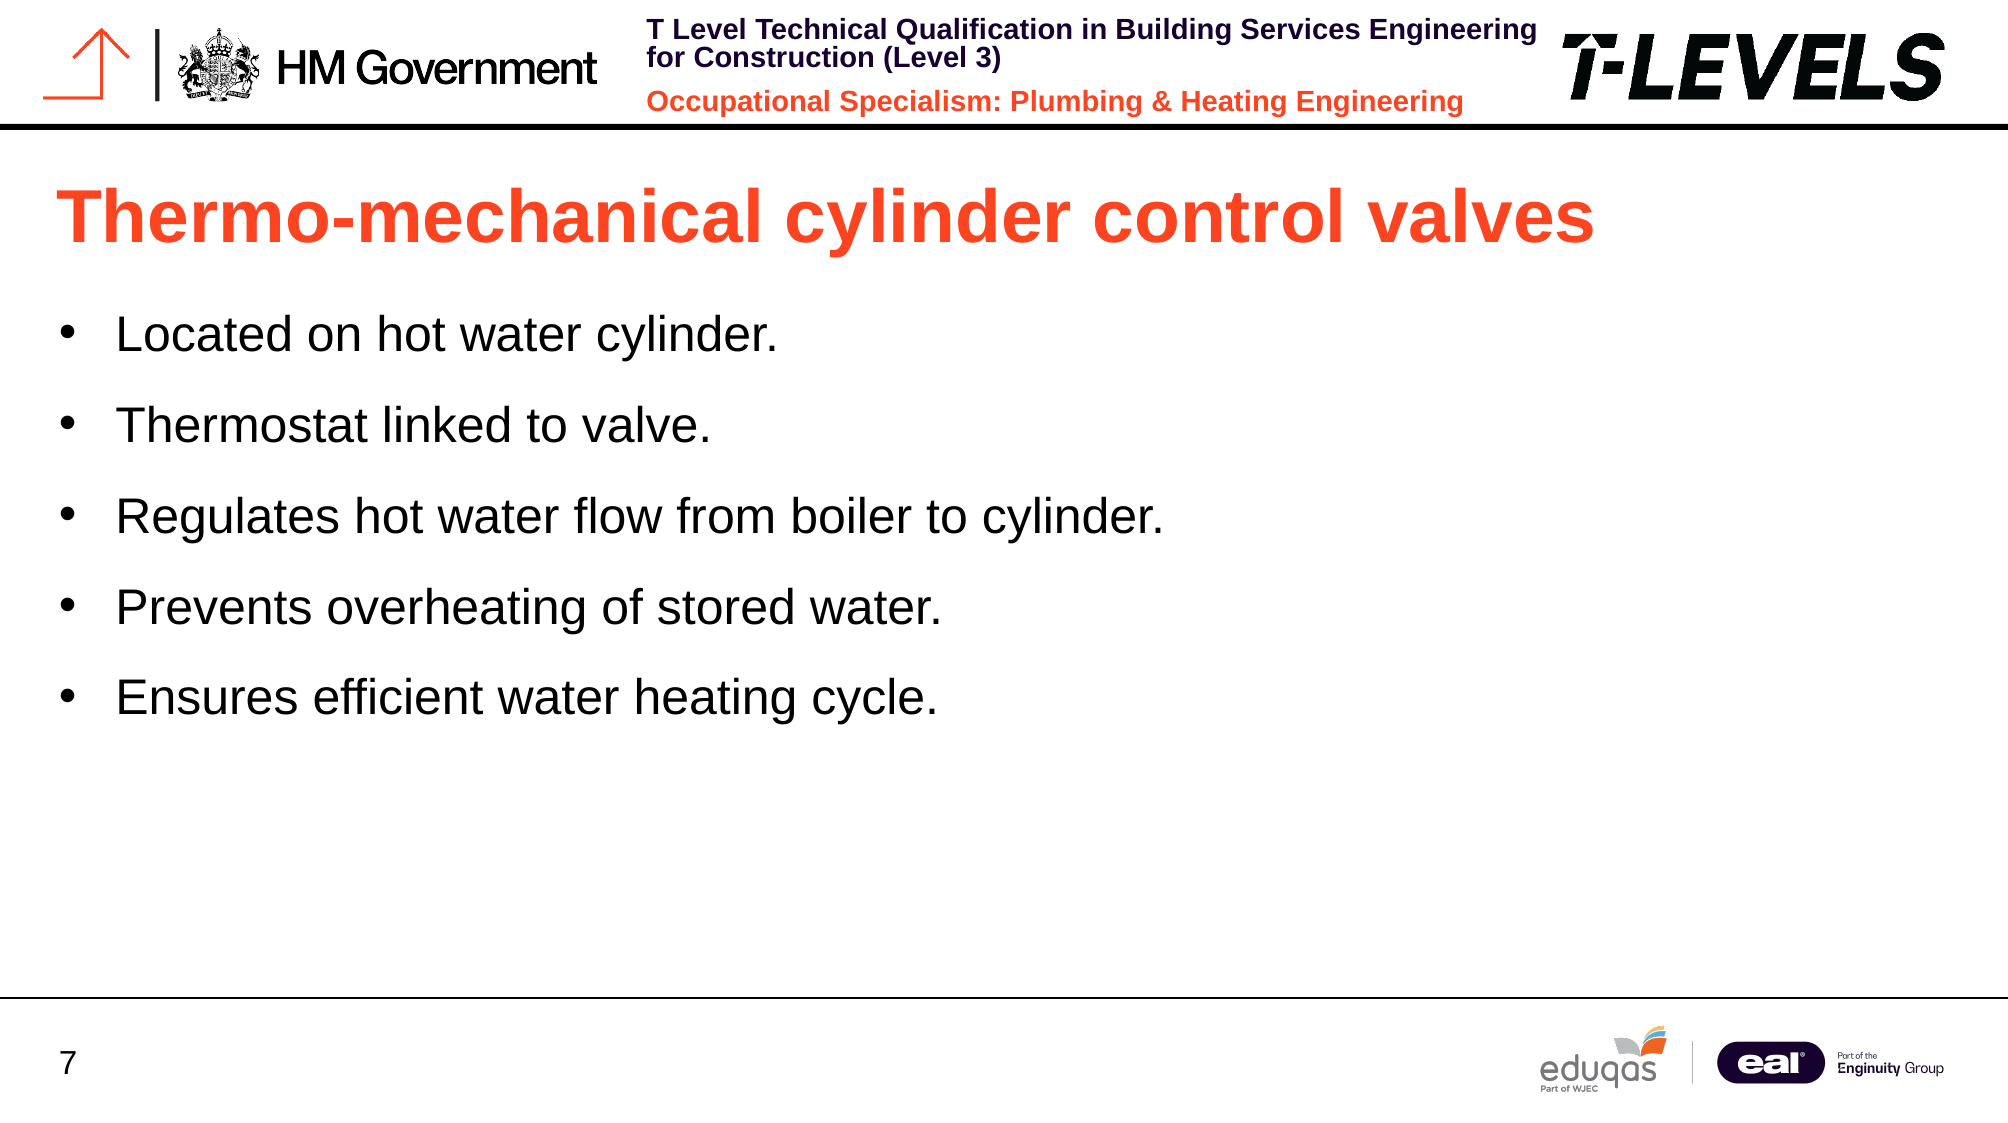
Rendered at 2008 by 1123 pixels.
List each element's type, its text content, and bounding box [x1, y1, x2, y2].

picture [1535, 1021, 1949, 1097]
picture [155, 28, 597, 102]
list Located on hot water cylinder. Thermostat linked to valve. Regulates hot water flow from boiler to cylinder. Prevents overheating of stored water. Ensures efficient water heating cycle. [59, 295, 1300, 975]
picture [38, 27, 136, 100]
title Thermo-mechanical cylinder control valves [41, 111, 1949, 314]
picture [1543, 25, 1964, 108]
